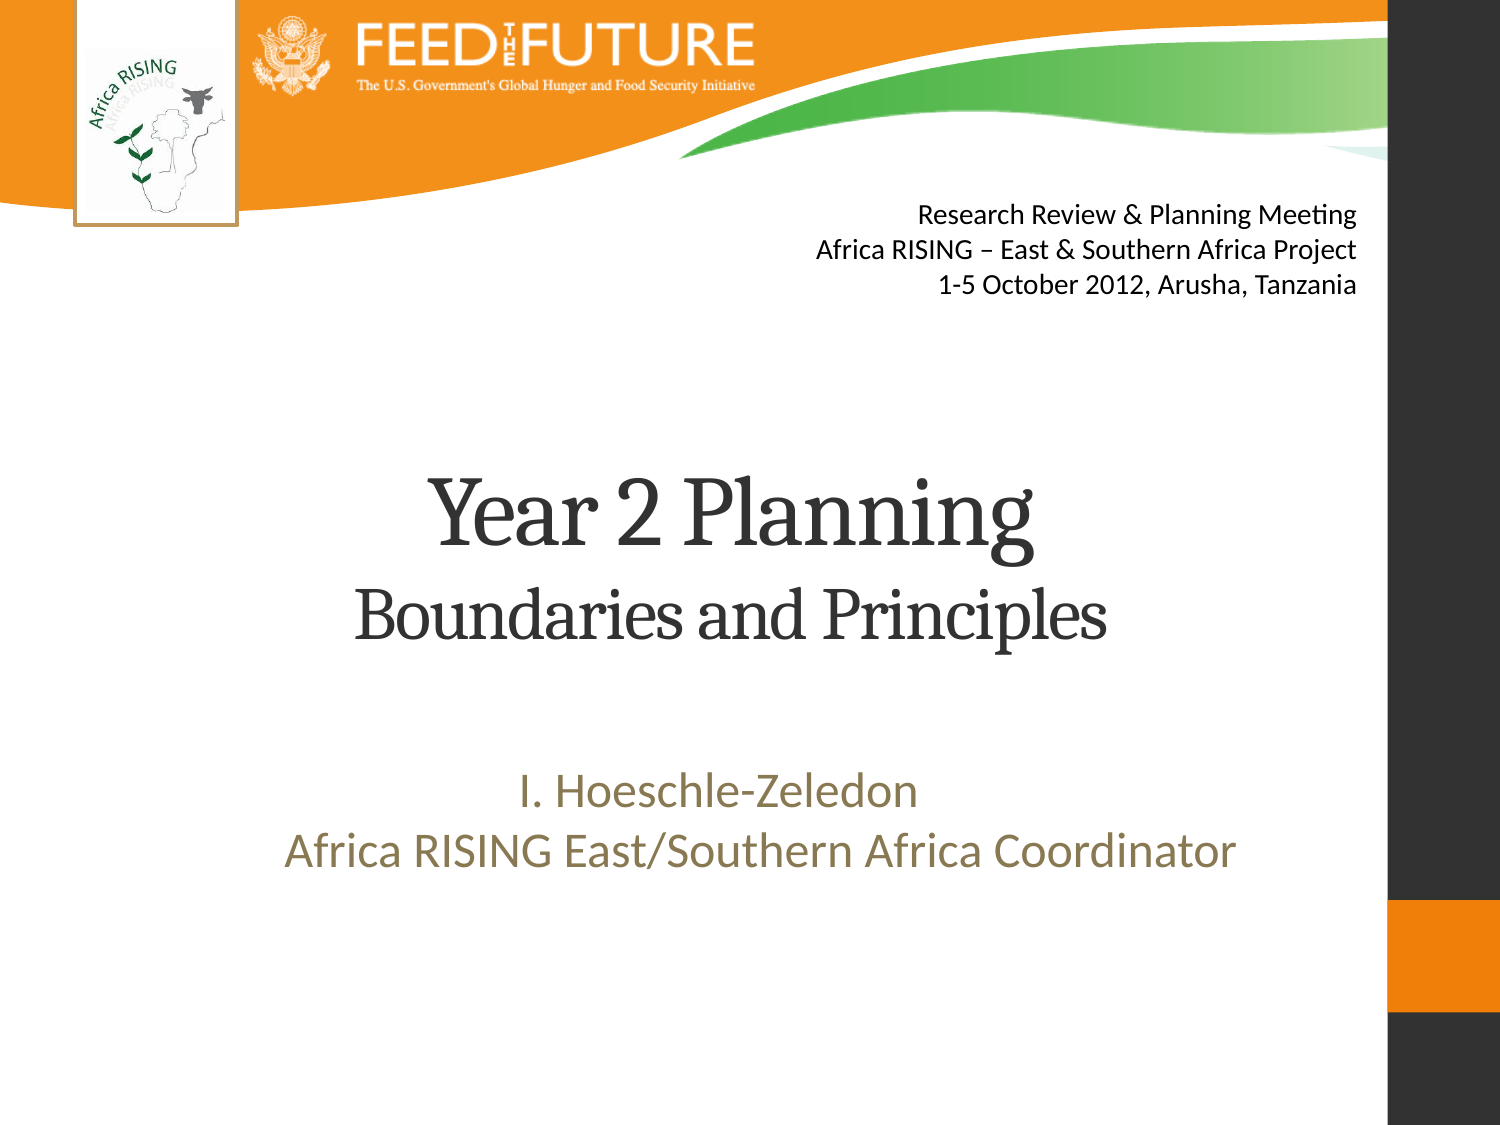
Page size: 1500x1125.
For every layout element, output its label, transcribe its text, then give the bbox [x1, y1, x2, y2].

text_box Research Review & Planning Meeting Africa RISING – East & Southern Africa Project 1-5 October 2012, Arusha, Tanzania [499, 187, 1373, 363]
title Year 2 Planning Boundaries and Principles [112, 312, 1350, 663]
picture [249, 10, 761, 100]
subtitle I. Hoeschle-Zeledon Africa RISING East/Southern Africa Coordinator [112, 750, 1325, 925]
picture [85, 49, 225, 213]
